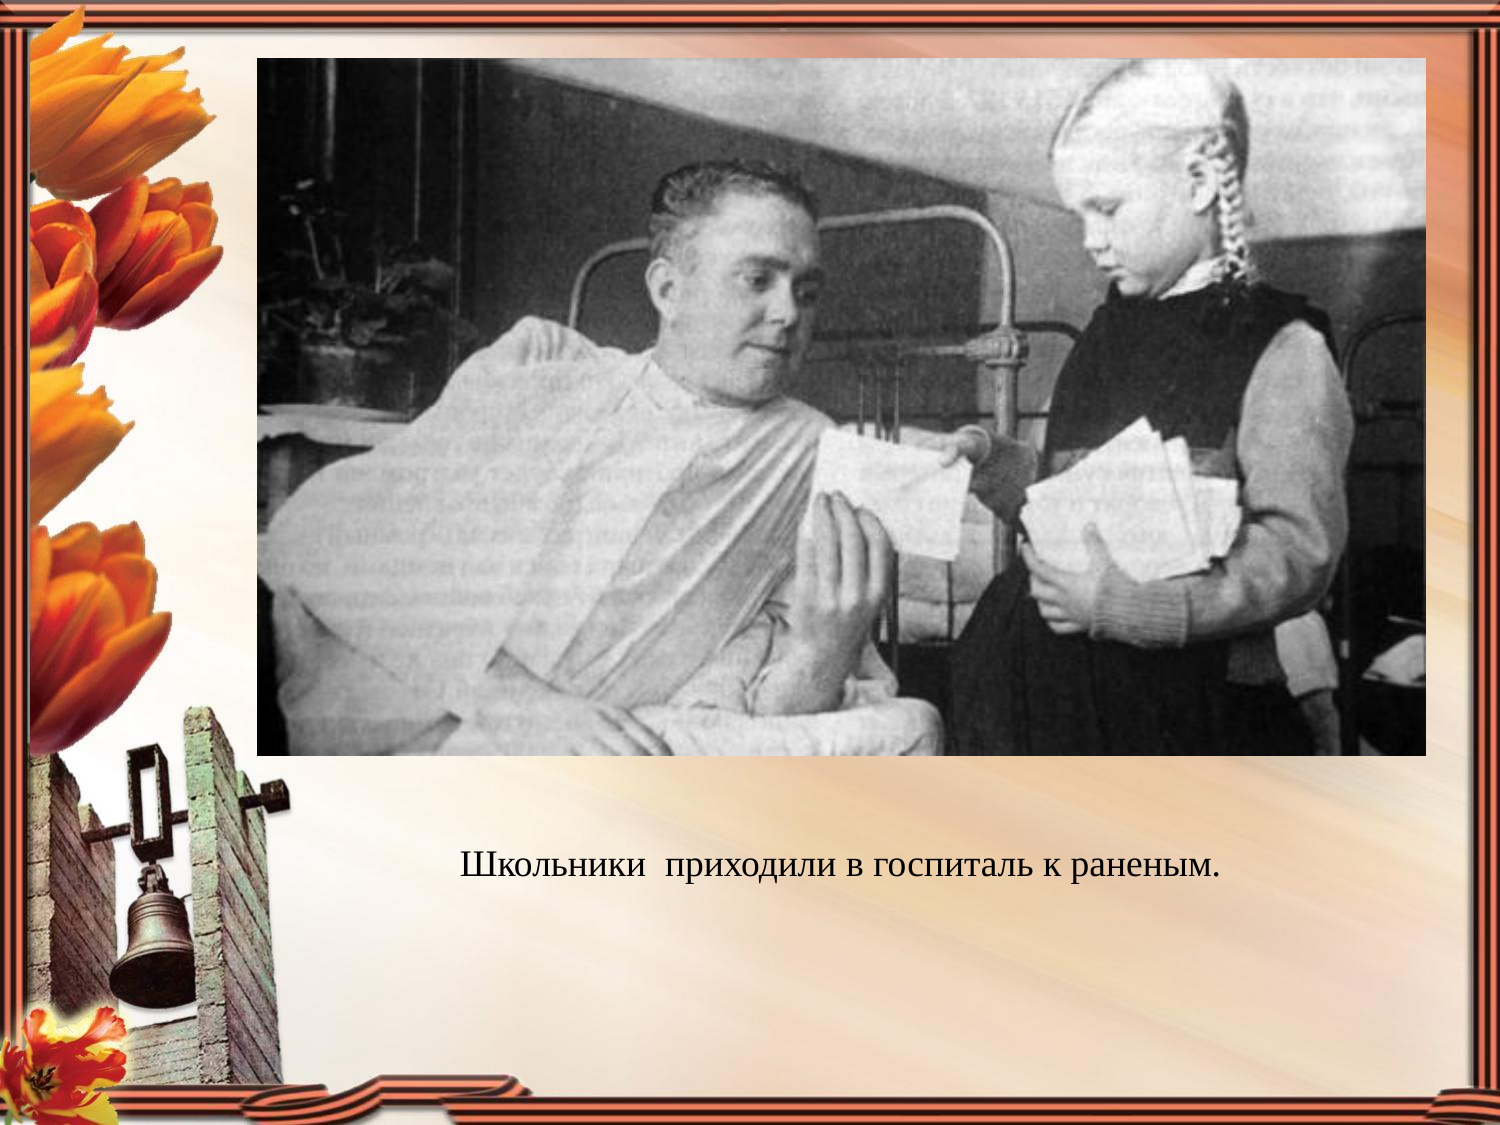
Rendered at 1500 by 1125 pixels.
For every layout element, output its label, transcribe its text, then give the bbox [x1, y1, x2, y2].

picture [0, 0, 1500, 1125]
text_box Школьники приходили в госпиталь к раненым. [445, 831, 1301, 892]
